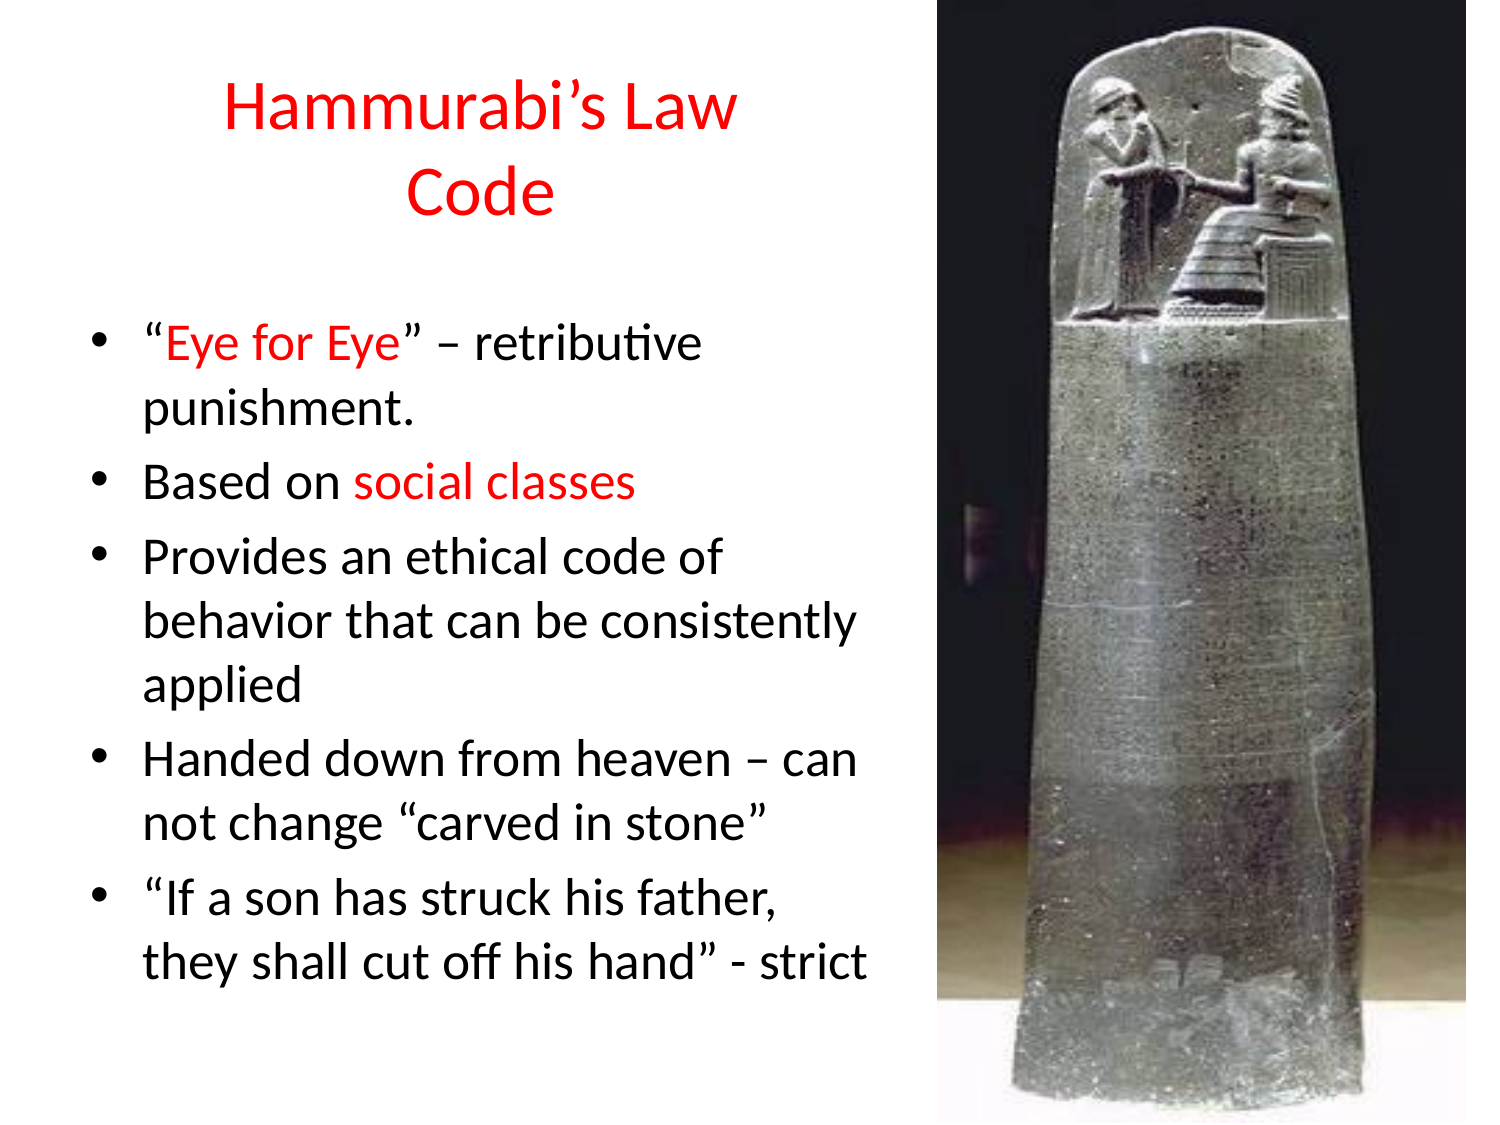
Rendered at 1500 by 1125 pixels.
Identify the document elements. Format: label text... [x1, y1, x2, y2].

list “Eye for Eye” – retributive punishment. Based on social classes Provides an ethical code of behavior that can be consistently applied Handed down from heaven – can not change “carved in stone” “If a son has struck his father, they shall cut off his hand” - strict [75, 299, 900, 1043]
title Hammurabi’s Law Code [200, 50, 763, 238]
picture [937, 0, 1469, 1125]
